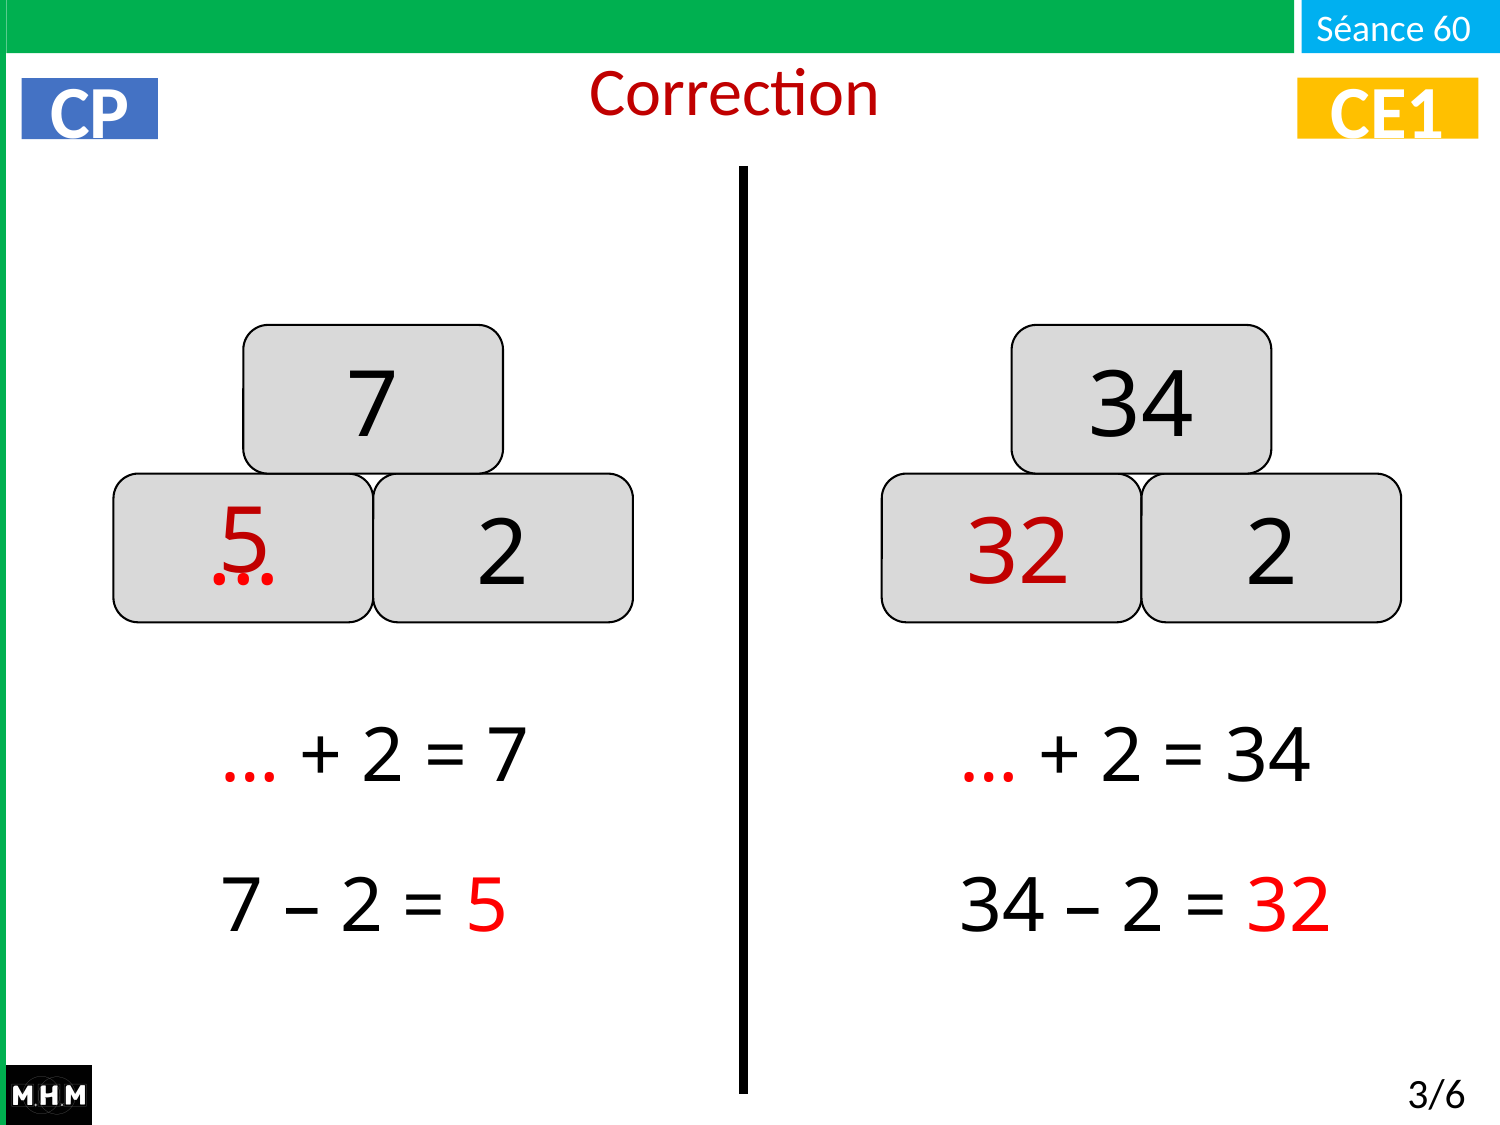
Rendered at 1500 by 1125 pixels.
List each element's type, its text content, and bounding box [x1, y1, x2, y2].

text_box 32 [951, 484, 1114, 610]
list 3/6 [1373, 1064, 1500, 1125]
text_box … + 2 = 34 [944, 698, 1380, 804]
text_box … [112, 472, 373, 624]
text_box 34 [1010, 323, 1273, 475]
text_box 2 [372, 472, 634, 624]
text_box 7 – 2 = 5 [205, 849, 587, 954]
text_box CP [21, 77, 159, 140]
text_box CE1 [1296, 77, 1479, 140]
text_box 34 – 2 = 32 [944, 848, 1380, 954]
text_box … [880, 472, 1141, 624]
text_box 2 [1140, 472, 1403, 624]
text_box 5 [203, 473, 274, 599]
text_box … + 2 = 7 [205, 699, 587, 804]
text_box 7 [242, 323, 505, 475]
title Correction [574, 49, 1500, 138]
picture [6, 1065, 92, 1125]
